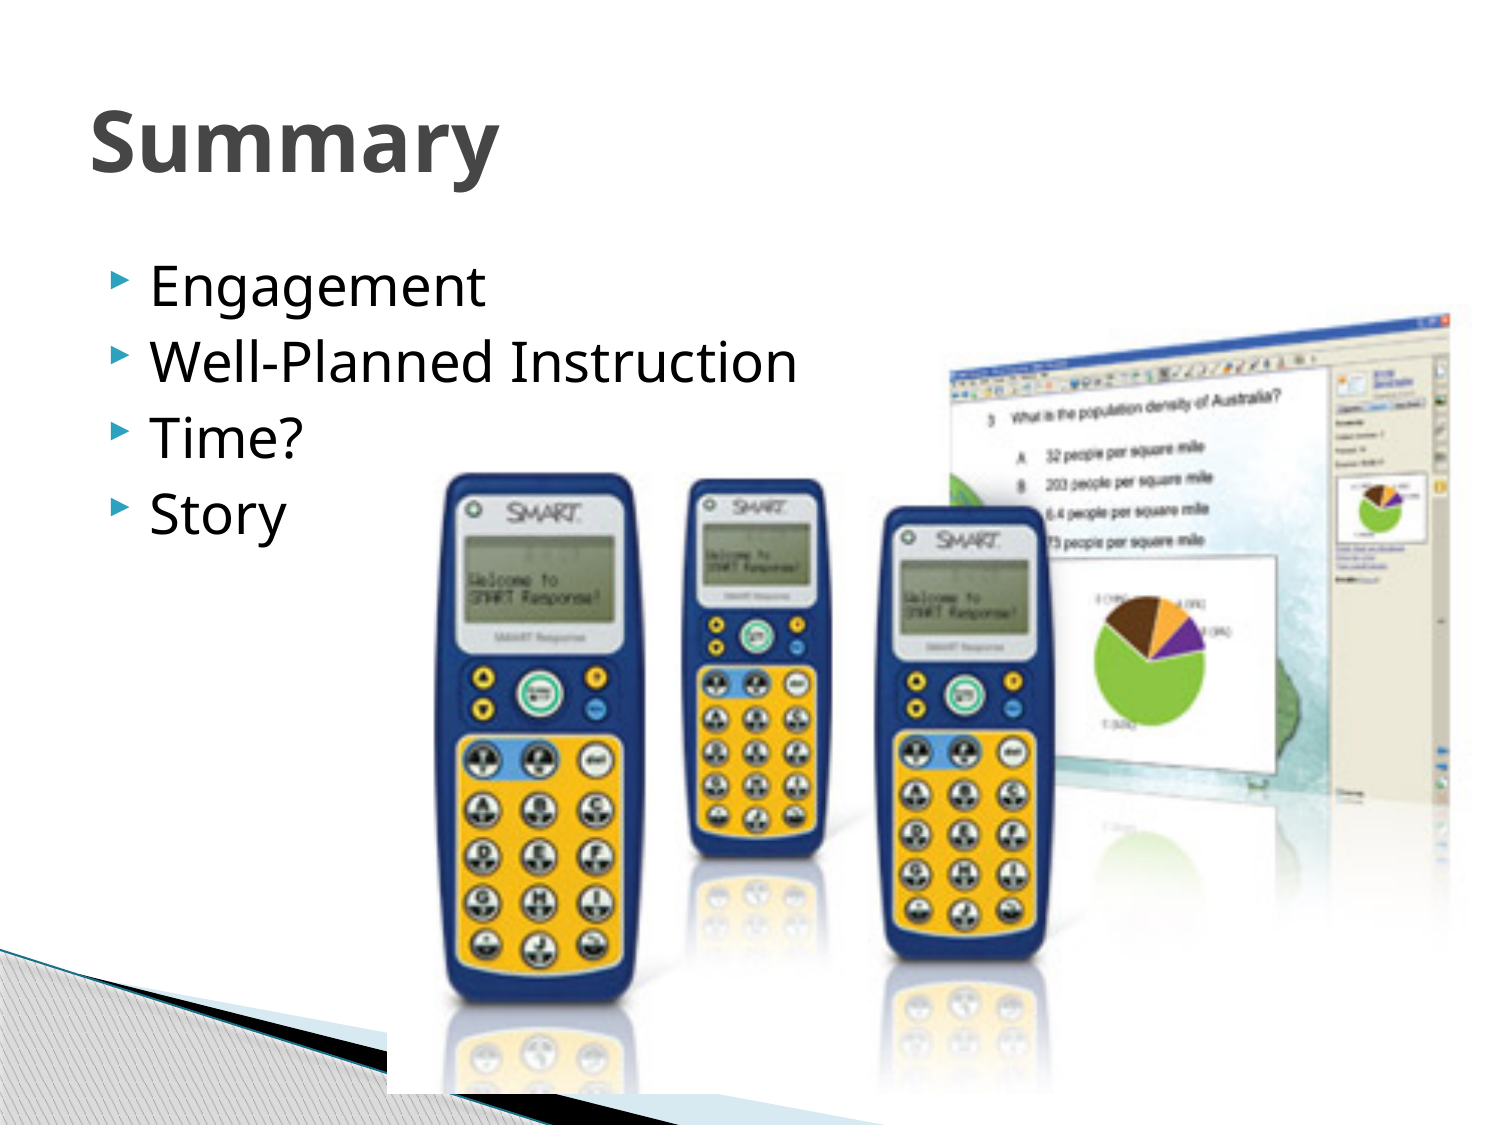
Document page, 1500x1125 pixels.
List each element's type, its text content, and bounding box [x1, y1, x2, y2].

title Summary [75, 45, 1425, 233]
picture [387, 281, 1472, 1095]
list Engagement Well-Planned Instruction Time? Story [75, 243, 1425, 986]
